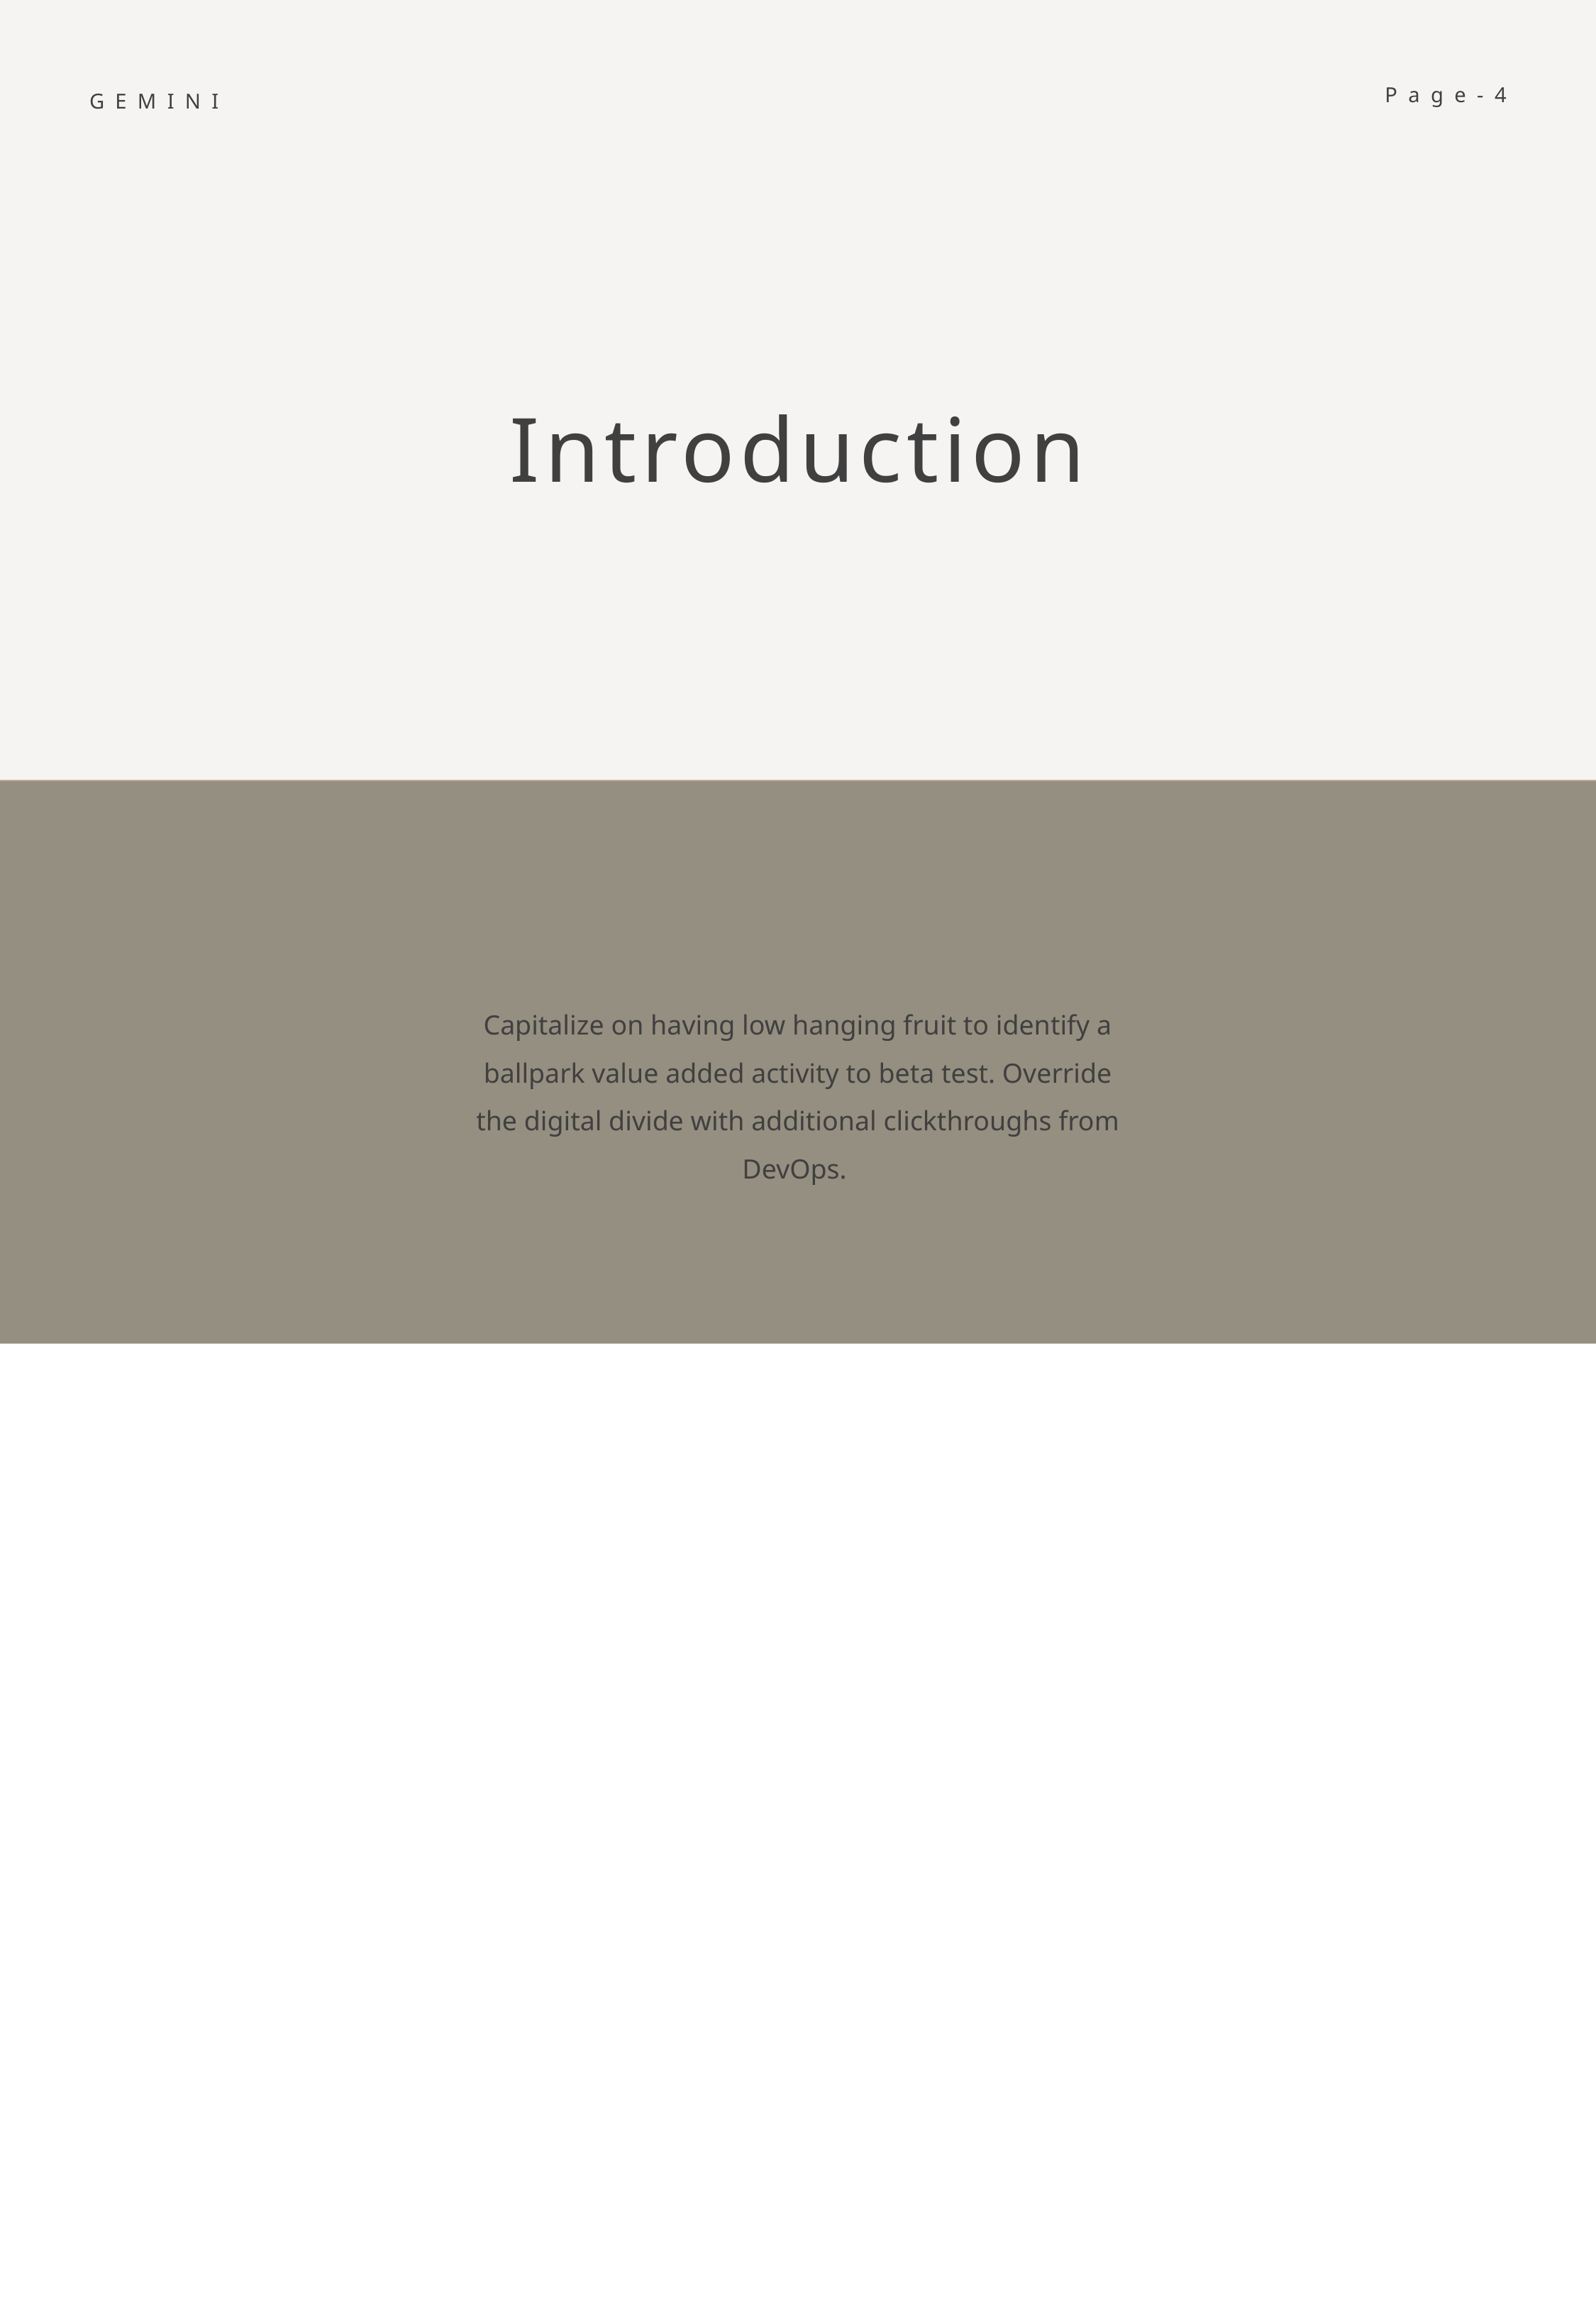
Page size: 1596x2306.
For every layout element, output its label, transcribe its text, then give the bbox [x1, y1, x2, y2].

text_box Capitalize on having low hanging fruit to identify a ballpark value added activity to beta test. Override the digital divide with additional clickthroughs from DevOps. [465, 987, 1131, 1190]
picture [0, 1343, 1596, 2306]
text_box [0, 0, 1596, 780]
text_box [0, 781, 1596, 1343]
text_box Page-4 [1158, 76, 1517, 116]
text_box Introduction [379, 387, 1217, 505]
text_box GEMINI [79, 82, 264, 118]
